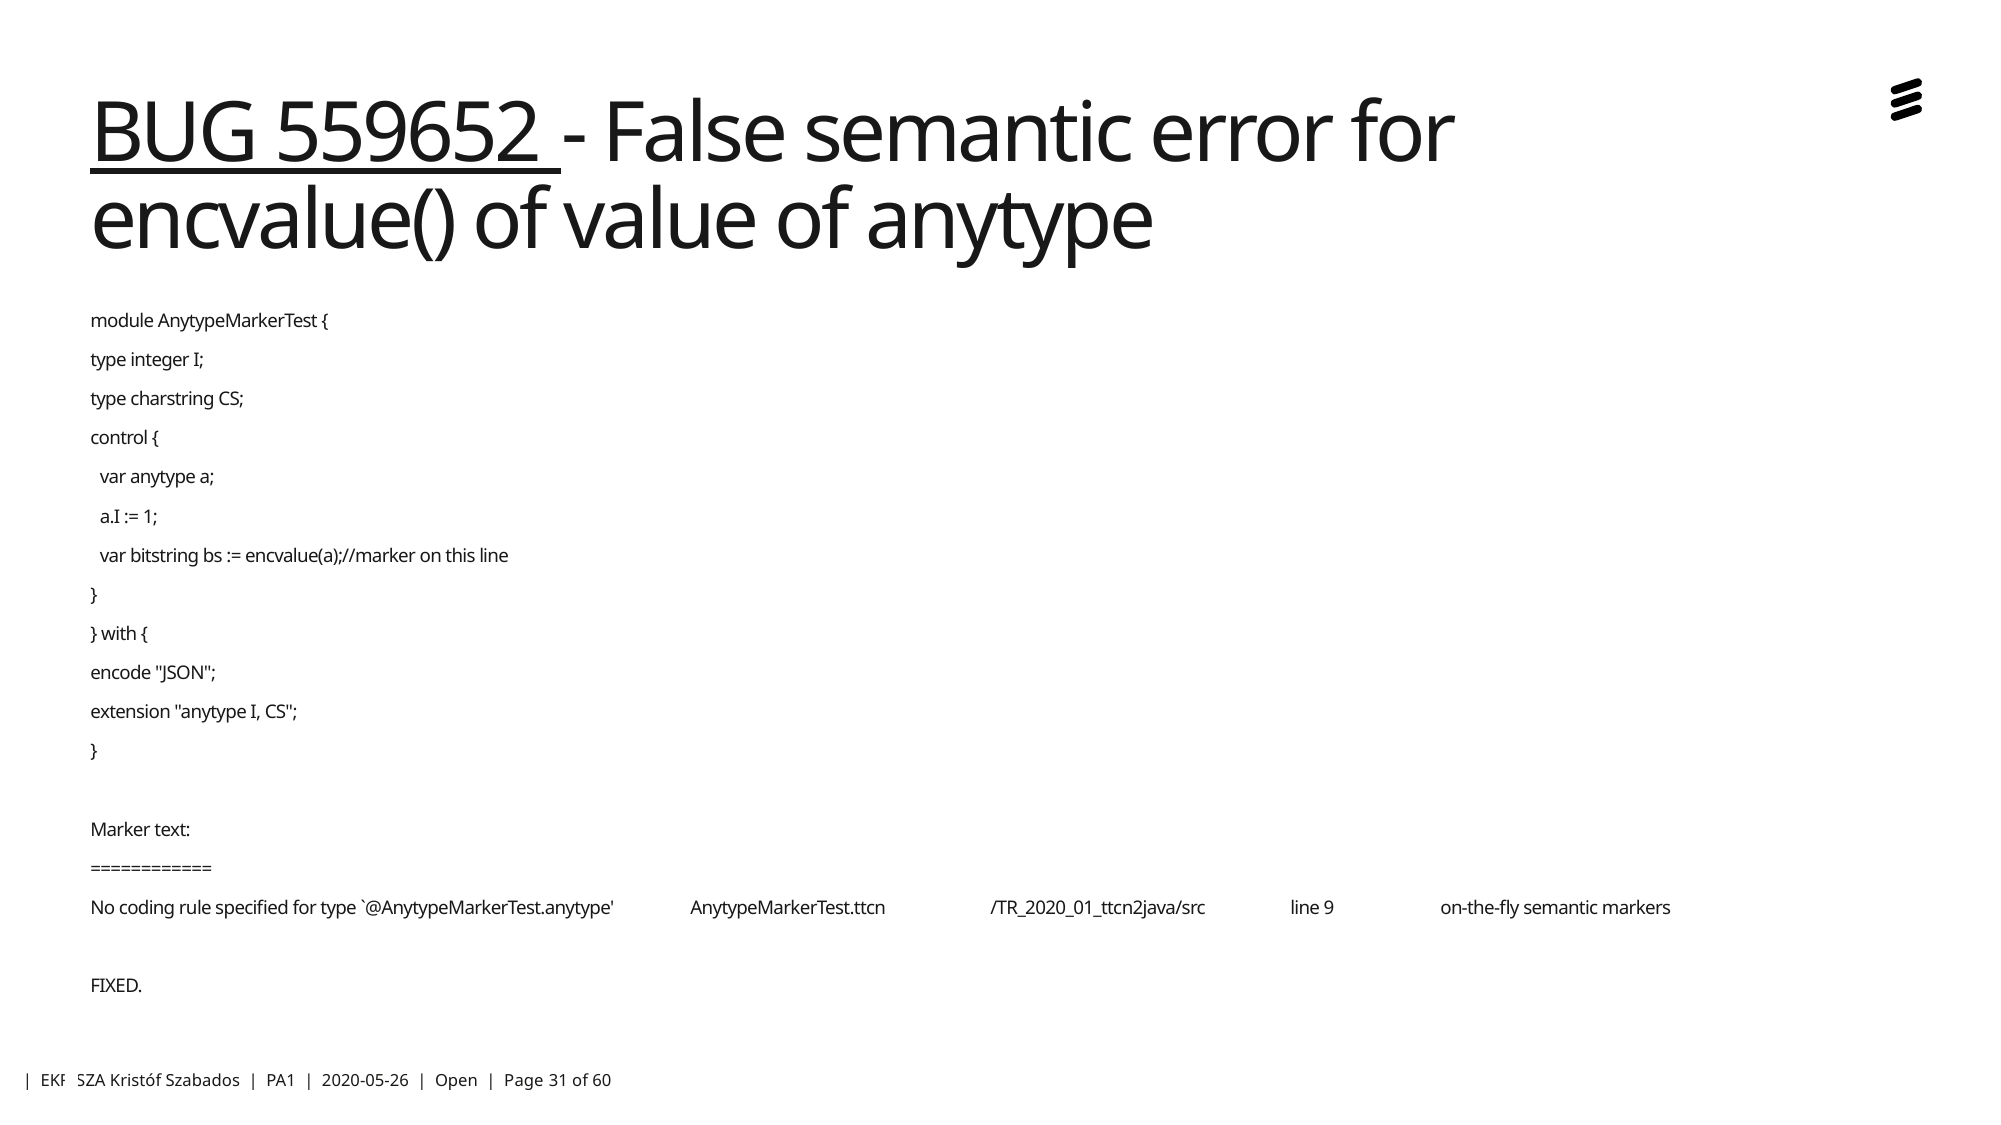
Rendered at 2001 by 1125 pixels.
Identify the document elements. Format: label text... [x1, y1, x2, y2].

title BUG 559652 - False semantic error for encvalue() of value of anytype [78, 77, 1805, 256]
list module AnytypeMarkerTest { type integer I; type charstring CS; control { var anytype a; a.I := 1; var bitstring bs := encvalue(a);//marker on this line } } with { encode "JSON"; extension "anytype I, CS"; } Marker text: ============ No coding rule specified for type `@AnytypeMarkerTest.anytype' AnytypeMarkerTest.ttcn /TR_2020_01_ttcn2java/src line 9 on-the-fly semantic markers FIXED. [78, 302, 1922, 1024]
